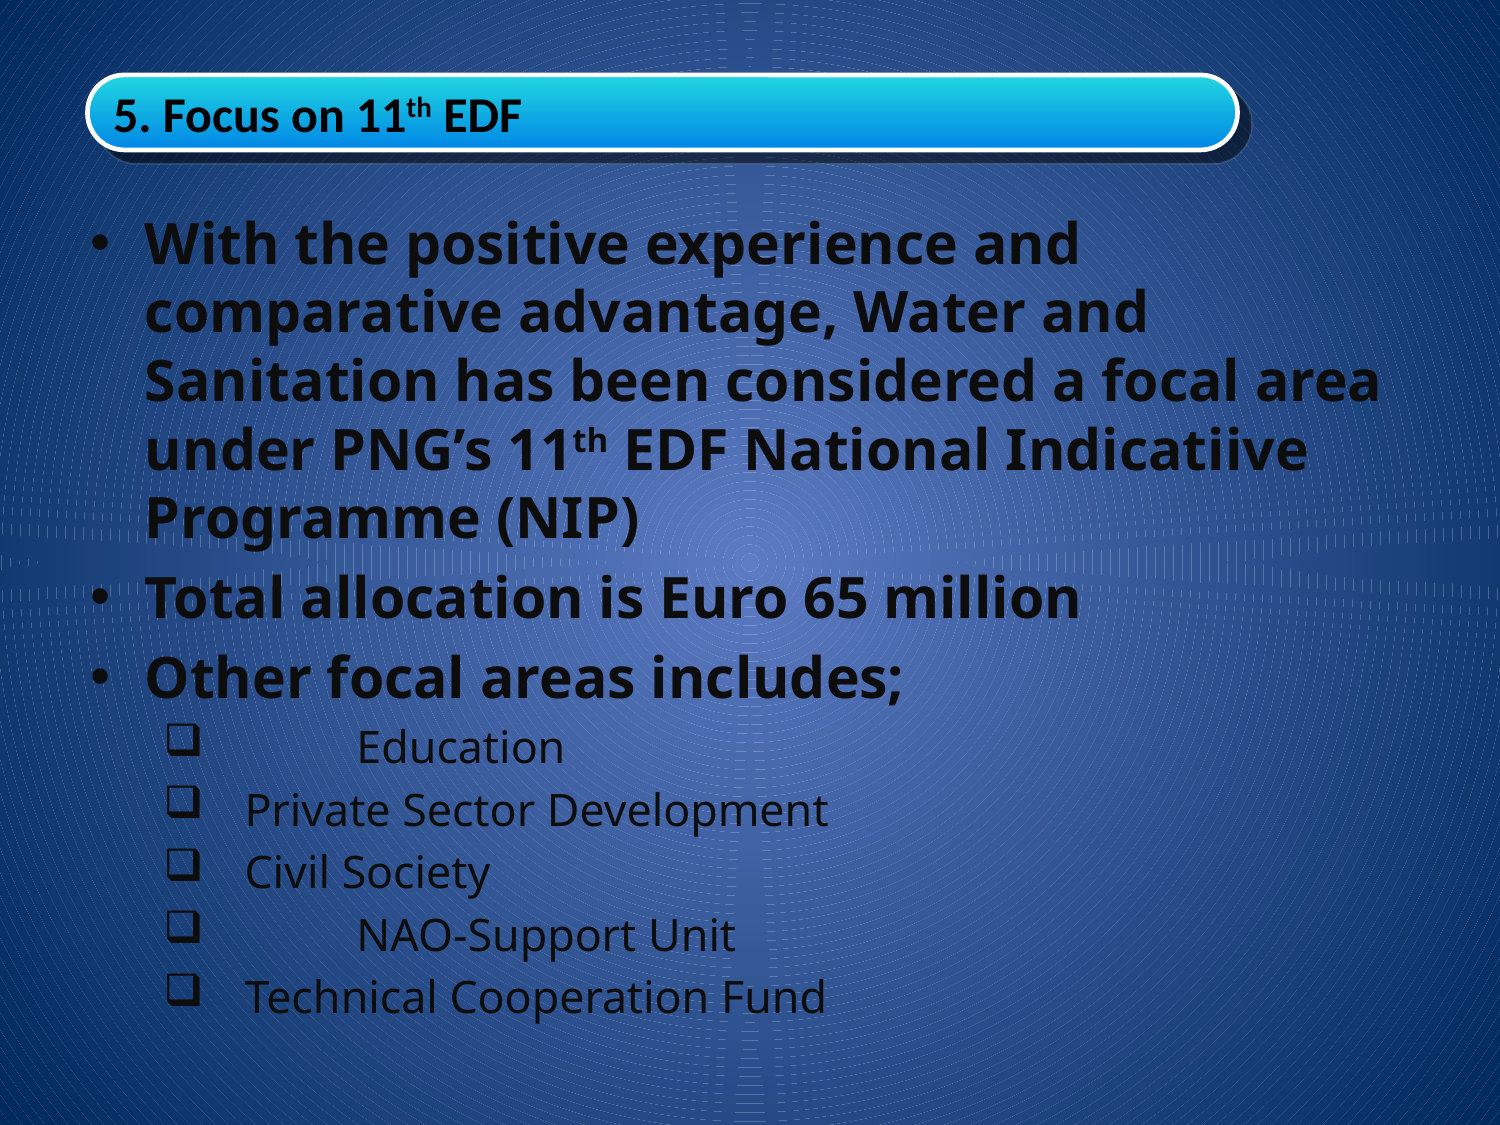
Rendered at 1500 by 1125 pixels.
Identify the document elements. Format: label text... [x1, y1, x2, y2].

text_box 5. Focus on 11th EDF [87, 74, 1238, 150]
list With the positive experience and comparative advantage, Water and Sanitation has been considered a focal area under PNG’s 11th EDF National Indicatiive Programme (NIP) Total allocation is Euro 65 million Other focal areas includes; Education Private Sector Development Civil Society NAO-Support Unit Technical Cooperation Fund [75, 200, 1463, 1038]
